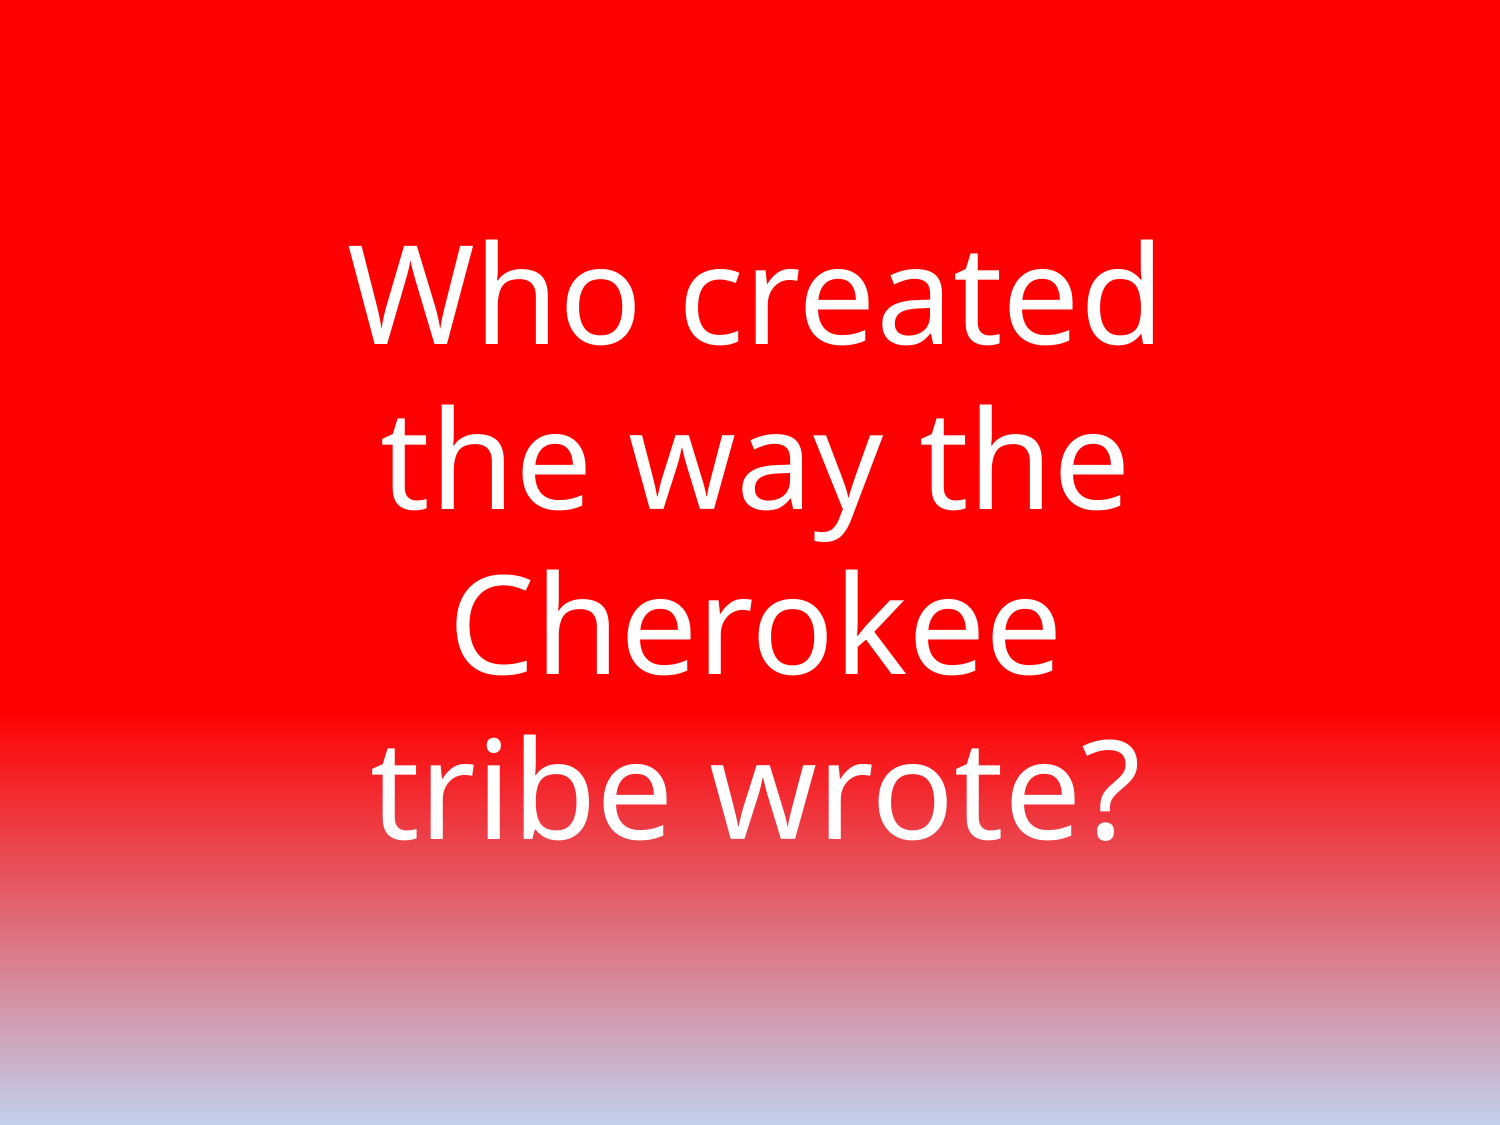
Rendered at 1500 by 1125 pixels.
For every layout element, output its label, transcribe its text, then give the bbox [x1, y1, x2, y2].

text_box Who created the way the Cherokee tribe wrote? [287, 199, 1225, 875]
